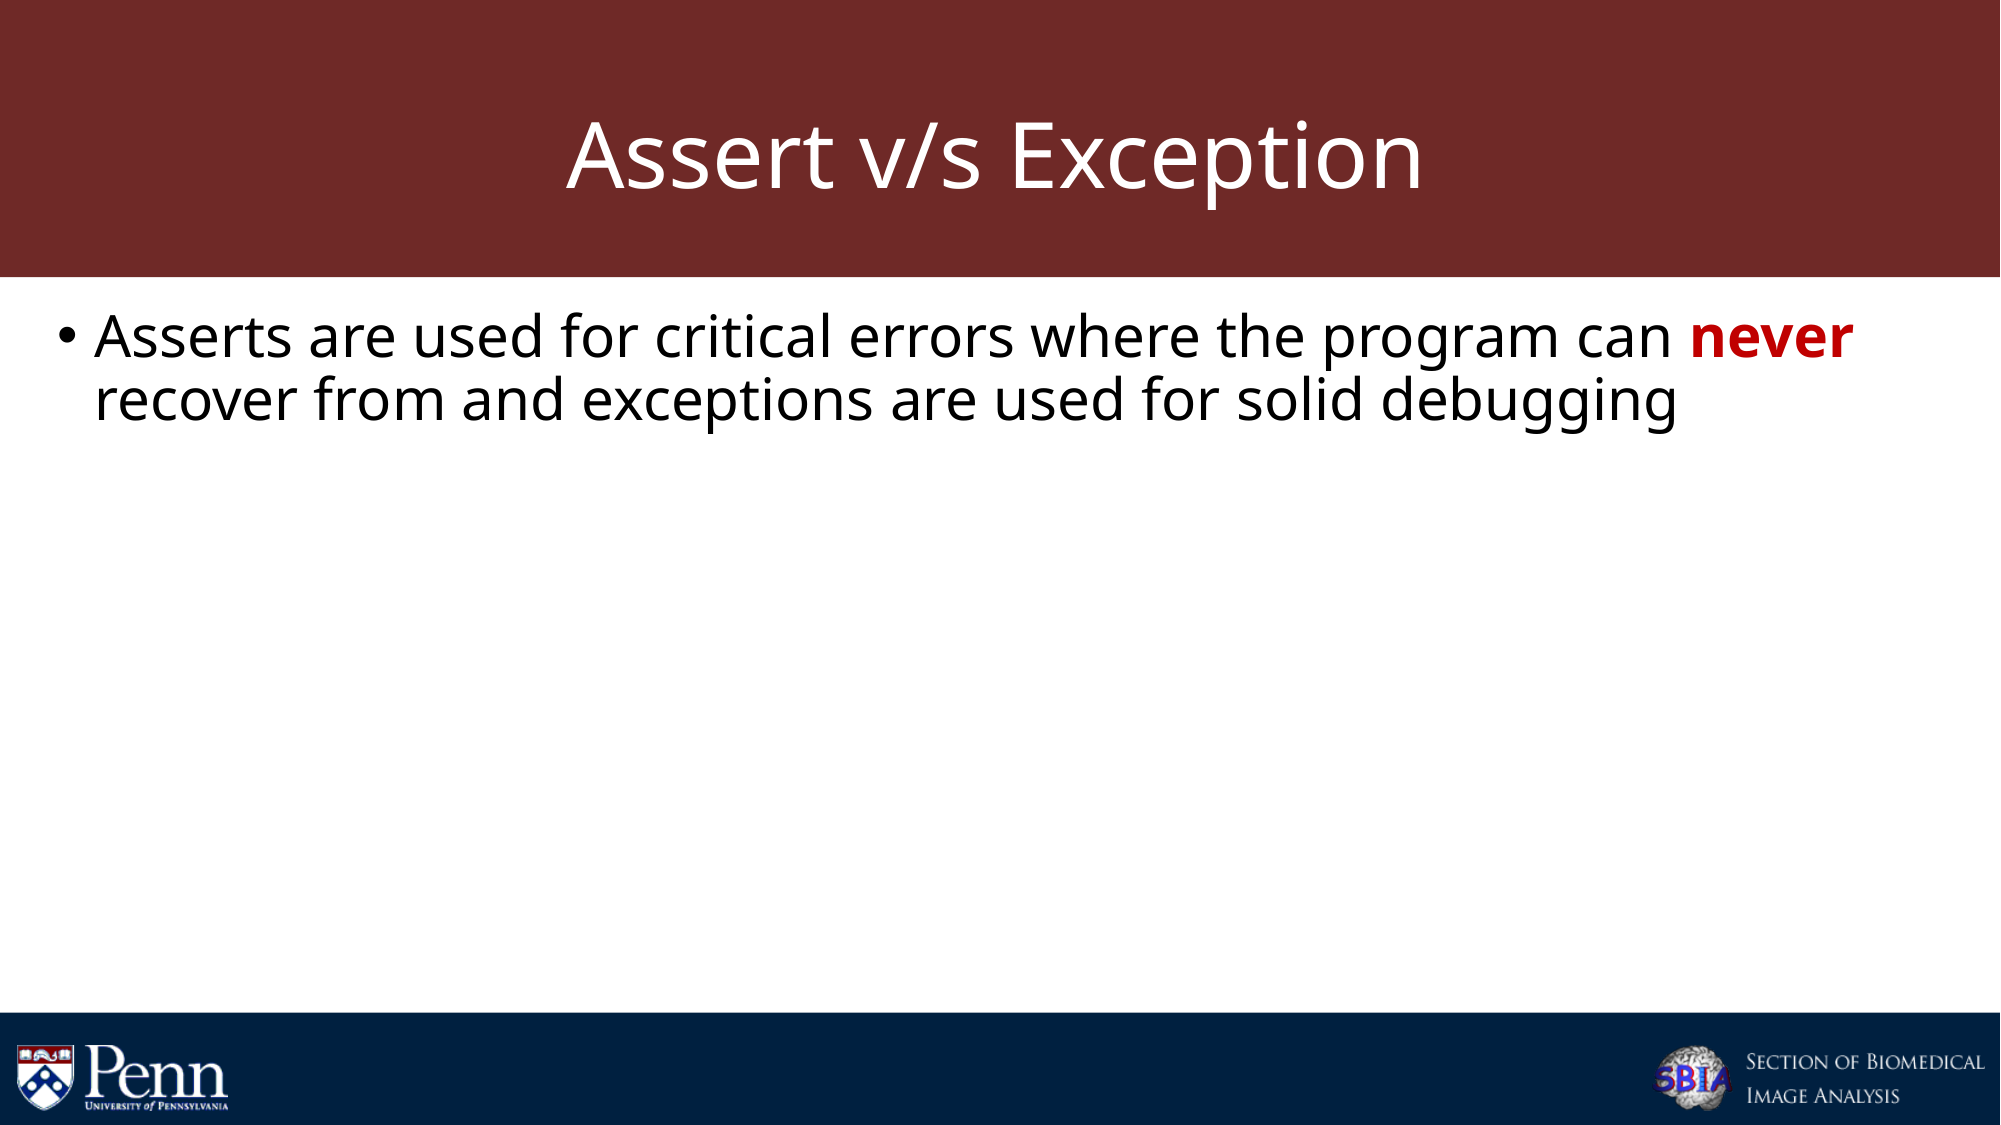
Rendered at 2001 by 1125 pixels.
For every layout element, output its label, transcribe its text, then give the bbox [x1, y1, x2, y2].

list Asserts are used for critical errors where the program can never recover from and exceptions are used for solid debugging [42, 299, 1952, 1009]
picture [1652, 1044, 1985, 1112]
title Assert v/s Exception [42, 43, 1952, 275]
picture [17, 1045, 228, 1111]
